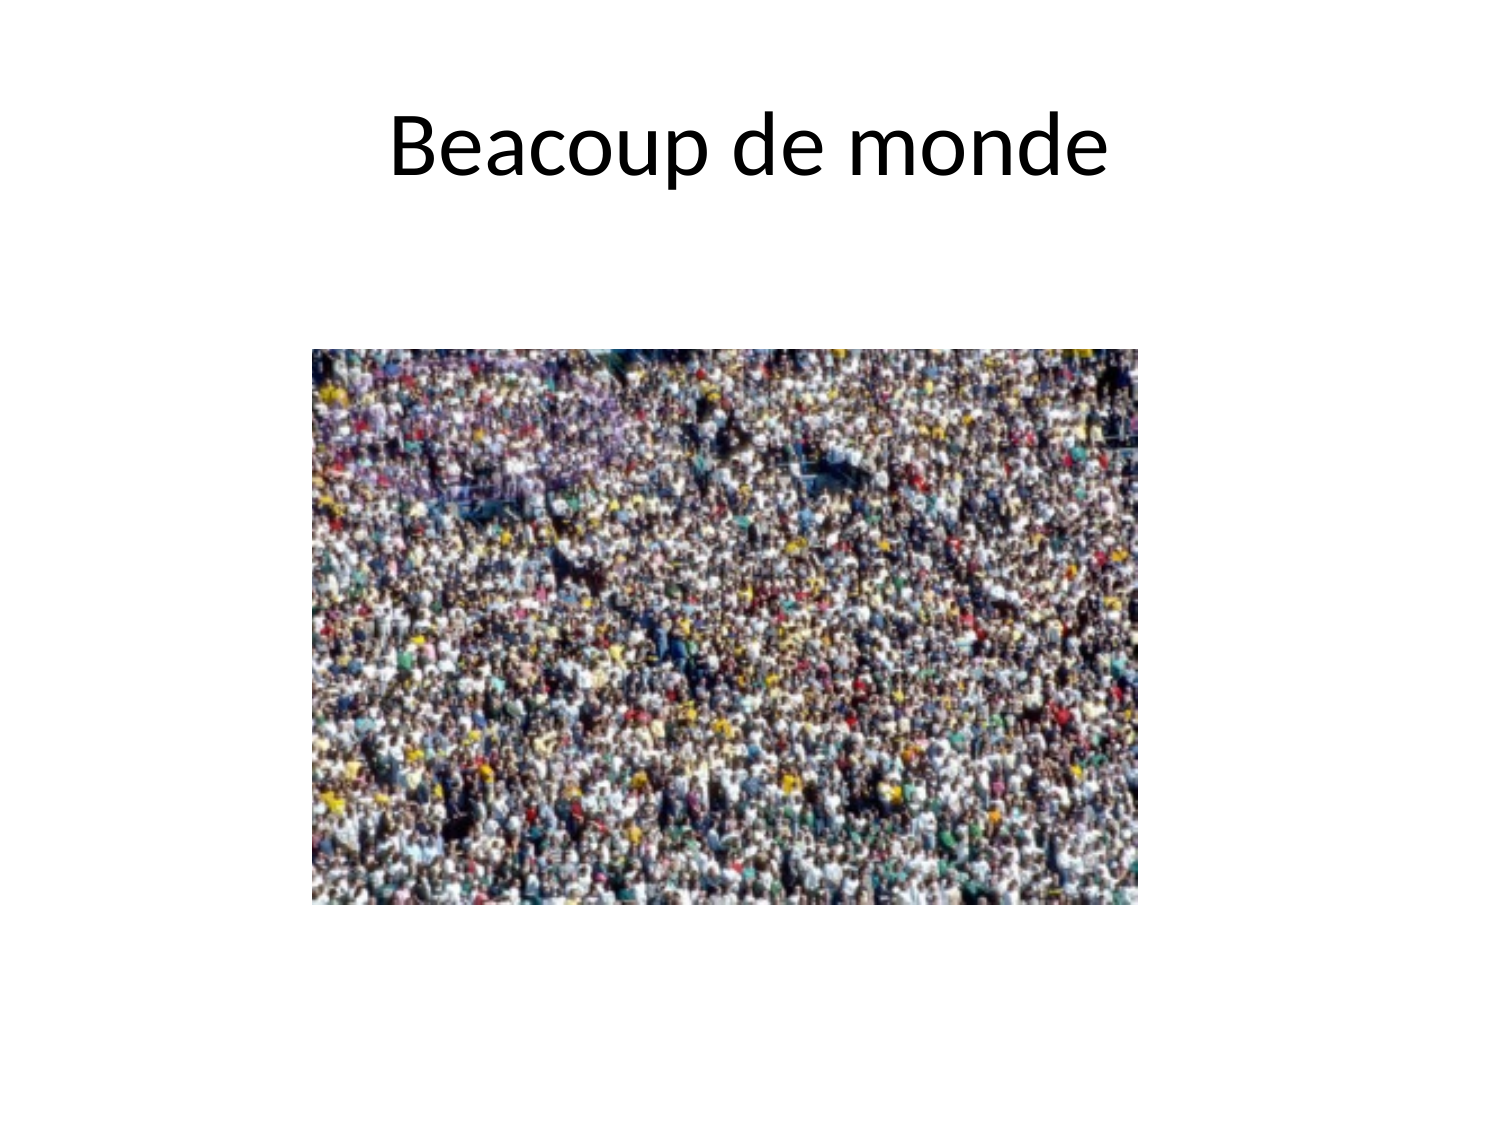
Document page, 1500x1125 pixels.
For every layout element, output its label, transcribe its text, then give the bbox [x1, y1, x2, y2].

title Beacoup de monde [75, 45, 1425, 233]
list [312, 349, 1138, 905]
